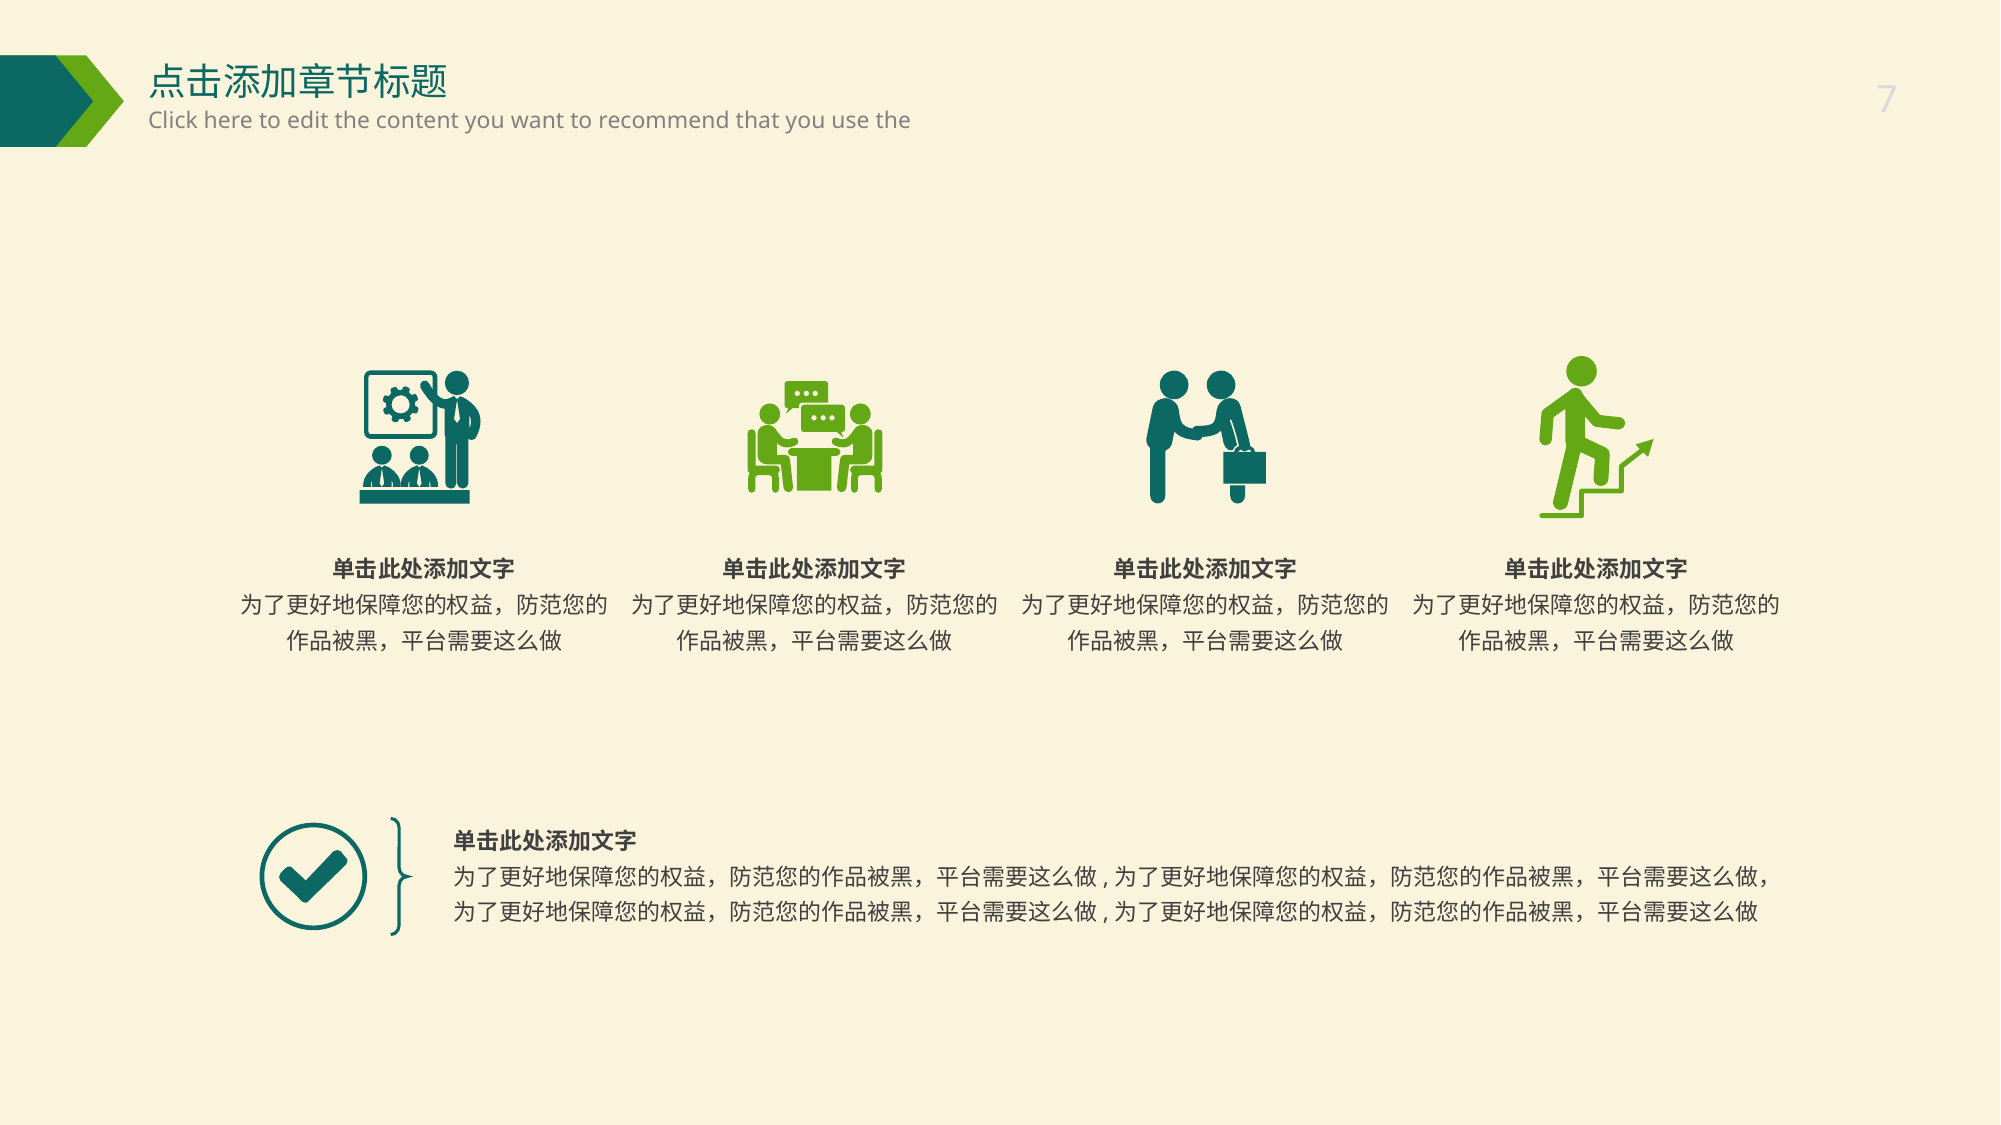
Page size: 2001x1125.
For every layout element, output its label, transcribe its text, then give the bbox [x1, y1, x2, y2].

text_box [279, 850, 348, 903]
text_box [605, 381, 996, 663]
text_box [214, 370, 634, 663]
list 点击添加章节标题 [133, 55, 1427, 101]
text_box 单击此处添加文字 为了更好地保障您的权益，防范您的作品被黑，平台需要这么做,为了更好地保障您的权益，防范您的作品被黑，平台需要这么做，为了更好地保障您的权益，防范您的作品被黑，平台需要这么做,为了更好地保障您的权益，防范您的作品被黑，平台需要这么做 [438, 810, 1799, 933]
text_box [260, 823, 366, 929]
text_box [390, 817, 410, 936]
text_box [996, 370, 1386, 663]
list Click here to edit the content you want to recommend that you use the [133, 101, 1427, 152]
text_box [1386, 355, 1807, 663]
